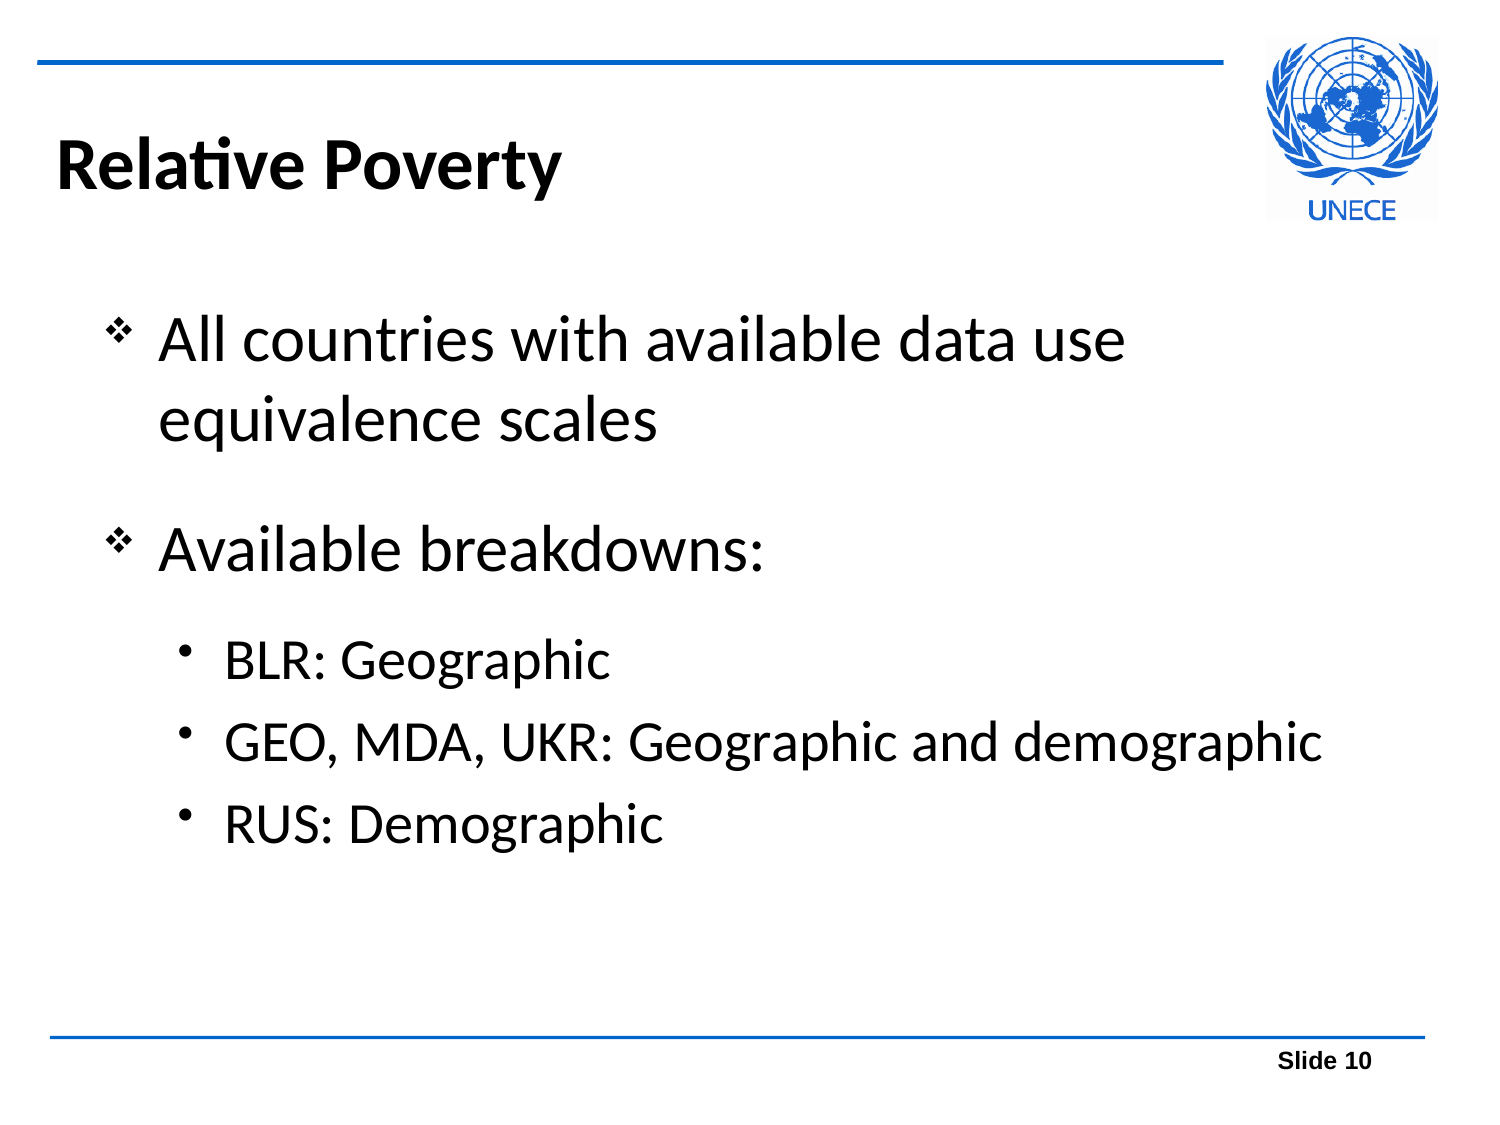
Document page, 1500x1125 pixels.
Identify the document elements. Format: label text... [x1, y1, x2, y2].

picture [1266, 37, 1438, 221]
list All countries with available data use equivalence scales Available breakdowns: BLR: Geographic GEO, MDA, UKR: Geographic and demographic RUS: Demographic [87, 287, 1388, 1000]
title Relative Poverty [41, 78, 1204, 241]
